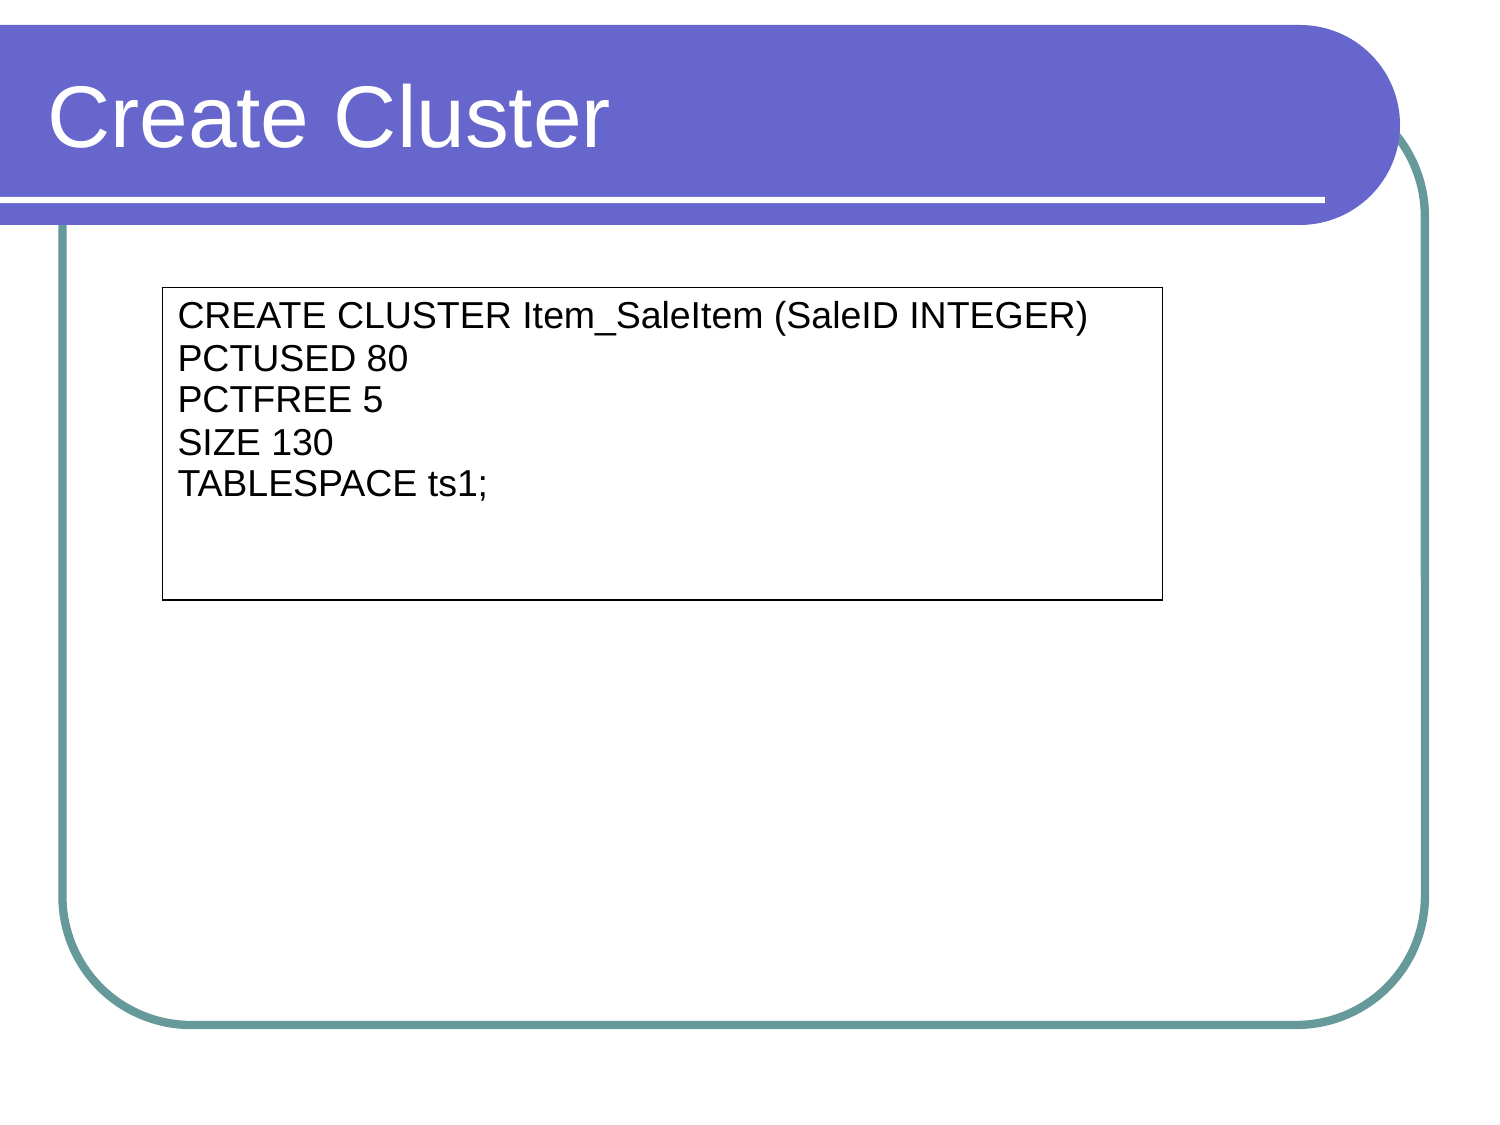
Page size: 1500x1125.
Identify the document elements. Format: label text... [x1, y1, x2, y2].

table_header CREATE CLUSTER Item_SaleItem (SaleID INTEGER) PCTUSED 80 PCTFREE 5 SIZE 130 TABLESPACE ts1; [163, 288, 1162, 599]
title Create Cluster [31, 37, 1348, 188]
